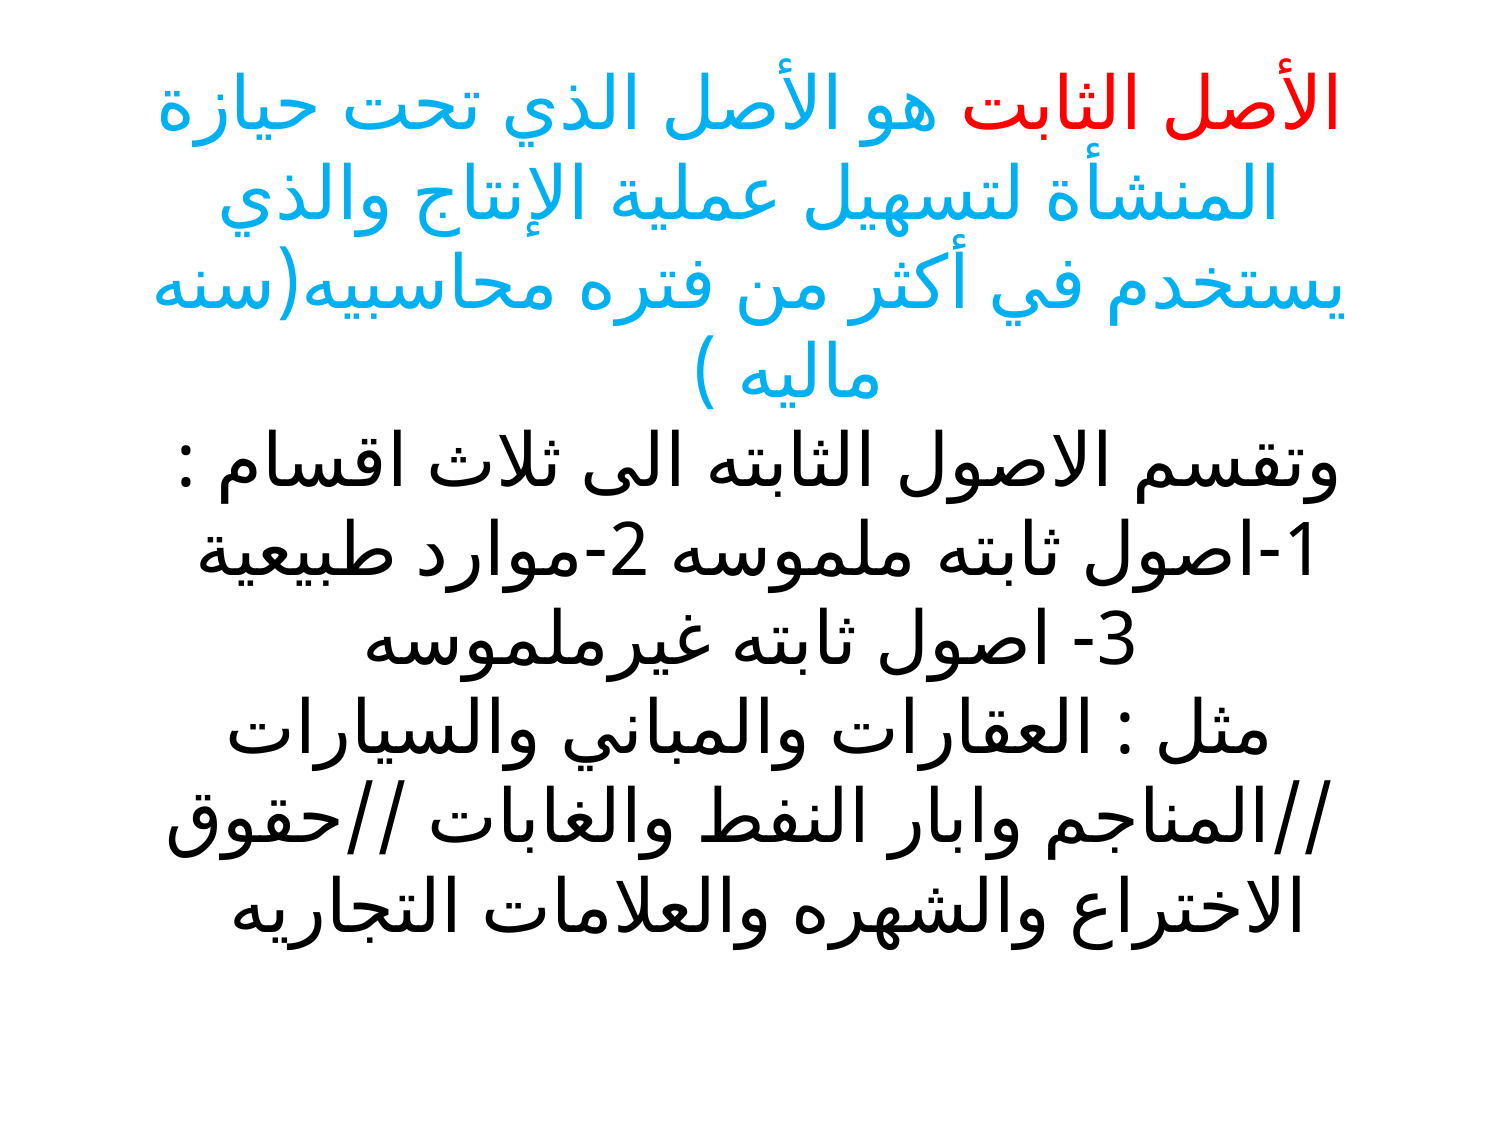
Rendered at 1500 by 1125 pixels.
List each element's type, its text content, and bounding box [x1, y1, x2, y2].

title الأصل الثابت هو الأصل الذي تحت حيازة المنشأة لتسهيل عملية الإنتاج والذي يستخدم في أكثر من فتره محاسبيه(سنه ماليه ) وتقسم الاصول الثابته الى ثلاث اقسام : 1-اصول ثابته ملموسه 2-موارد طبيعية 3- اصول ثابته غيرملموسه مثل : العقارات والمباني والسيارات //المناجم وابار النفط والغابات //حقوق الاختراع والشهره والعلامات التجاريه [75, 45, 1425, 1047]
